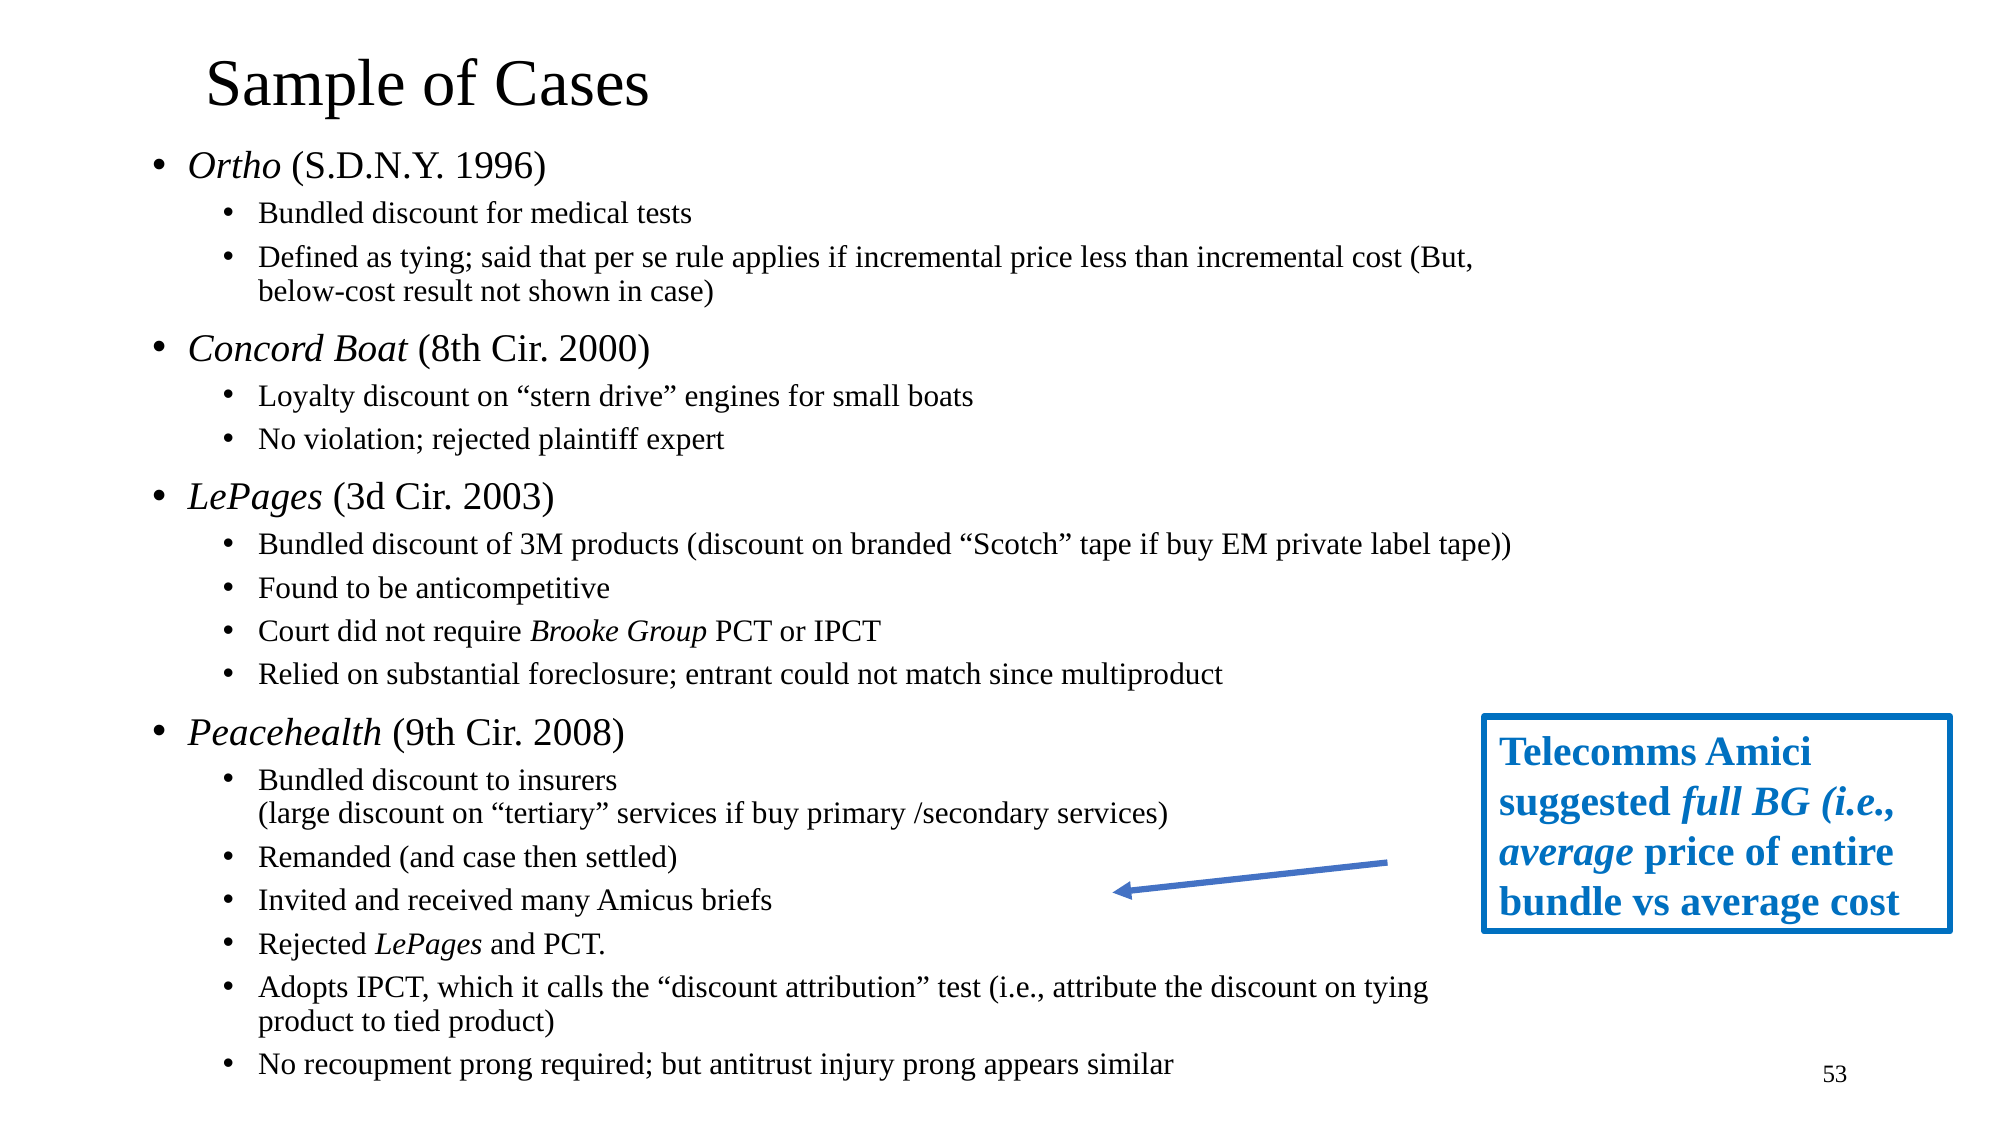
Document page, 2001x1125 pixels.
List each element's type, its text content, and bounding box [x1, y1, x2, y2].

list Ortho (S.D.N.Y. 1996) Bundled discount for medical tests Defined as tying; said that per se rule applies if incremental price less than incremental cost (But, below-cost result not shown in case) Concord Boat (8th Cir. 2000) Loyalty discount on “stern drive” engines for small boats No violation; rejected plaintiff expert LePages (3d Cir. 2003) Bundled discount of 3M products (discount on branded “Scotch” tape if buy EM private label tape)) Found to be anticompetitive Court did not require Brooke Group PCT or IPCT Relied on substantial foreclosure; entrant could not match since multiproduct Peacehealth (9th Cir. 2008) Bundled discount to insurers (large discount on “tertiary” services if buy primary /secondary services) Remanded (and case then settled) Invited and received many Amicus briefs Rejected LePages and PCT. Adopts IPCT, which it calls the “discount attribution” test (i.e., attribute the discount on tying product to tied product) No recoupment prong required; but antitrust injury prong appears similar [137, 137, 1538, 1125]
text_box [1112, 862, 1388, 893]
title Sample of Cases [190, 0, 1485, 137]
text_box Telecomms Amici suggested full BG (i.e., average price of entire bundle vs average cost [1484, 716, 1950, 932]
slide_number 53 [1412, 1042, 1863, 1103]
